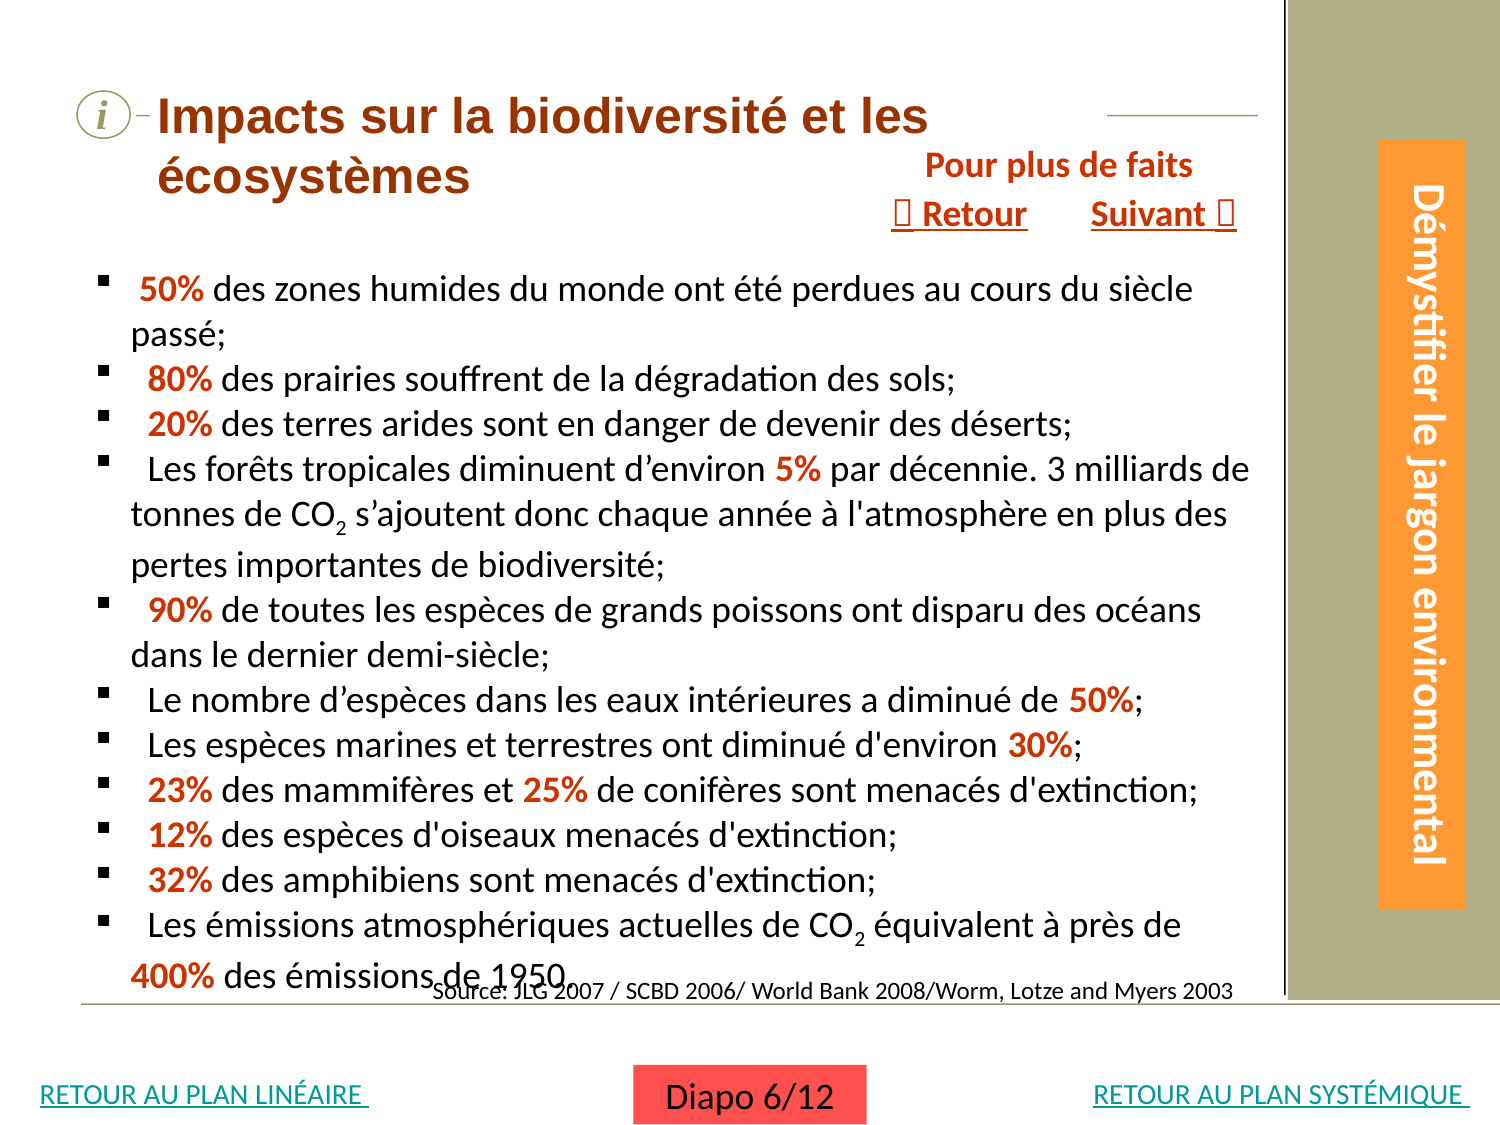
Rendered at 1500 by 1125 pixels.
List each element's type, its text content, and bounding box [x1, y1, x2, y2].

text_box Diapo 6/12 [633, 1064, 867, 1125]
text_box [292, 713, 1214, 866]
text_box [1287, 0, 1500, 967]
text_box i [90, 82, 150, 153]
text_box 50% des zones humides du monde ont été perdues au cours du siècle passé; 80% des prairies souffrent de la dégradation des sols; 20% des terres arides sont en danger de devenir des déserts; Les forêts tropicales diminuent d’environ 5% par décennie. 3 milliards de tonnes de CO2 s’ajoutent donc chaque année à l'atmosphère en plus des pertes importantes de biodiversité; 90% de toutes les espèces de grands poissons ont disparu des océans dans le dernier demi-siècle; Le nombre d’espèces dans les eaux intérieures a diminué de 50%; Les espèces marines et terrestres ont diminué d'environ 30%; 23% des mammifères et 25% de conifères sont menacés d'extinction; 12% des espèces d'oiseaux menacés d'extinction; 32% des amphibiens sont menacés d'extinction; Les émissions atmosphériques actuelles de CO2 équivalent à près de 400% des émissions de 1950. [80, 256, 1269, 1004]
text_box [77, 94, 90, 135]
text_box Démystifier le jargon environmental [1378, 140, 1466, 911]
text_box Impacts sur la biodiversité et les écosystèmes [151, 77, 1106, 149]
text_box  Retour [876, 181, 1090, 241]
text_box Source: JLG 2007 / SCBD 2006/ World Bank 2008/Worm, Lotze and Myers 2003 [417, 967, 1500, 1013]
text_box Suivant  [1036, 181, 1253, 242]
text_box RETOUR AU PLAN SYSTÉMIQUE [819, 1063, 1482, 1122]
text_box RETOUR AU PLAN LINÉAIRE [27, 1063, 623, 1122]
text_box Pour plus de faits [843, 132, 1276, 193]
